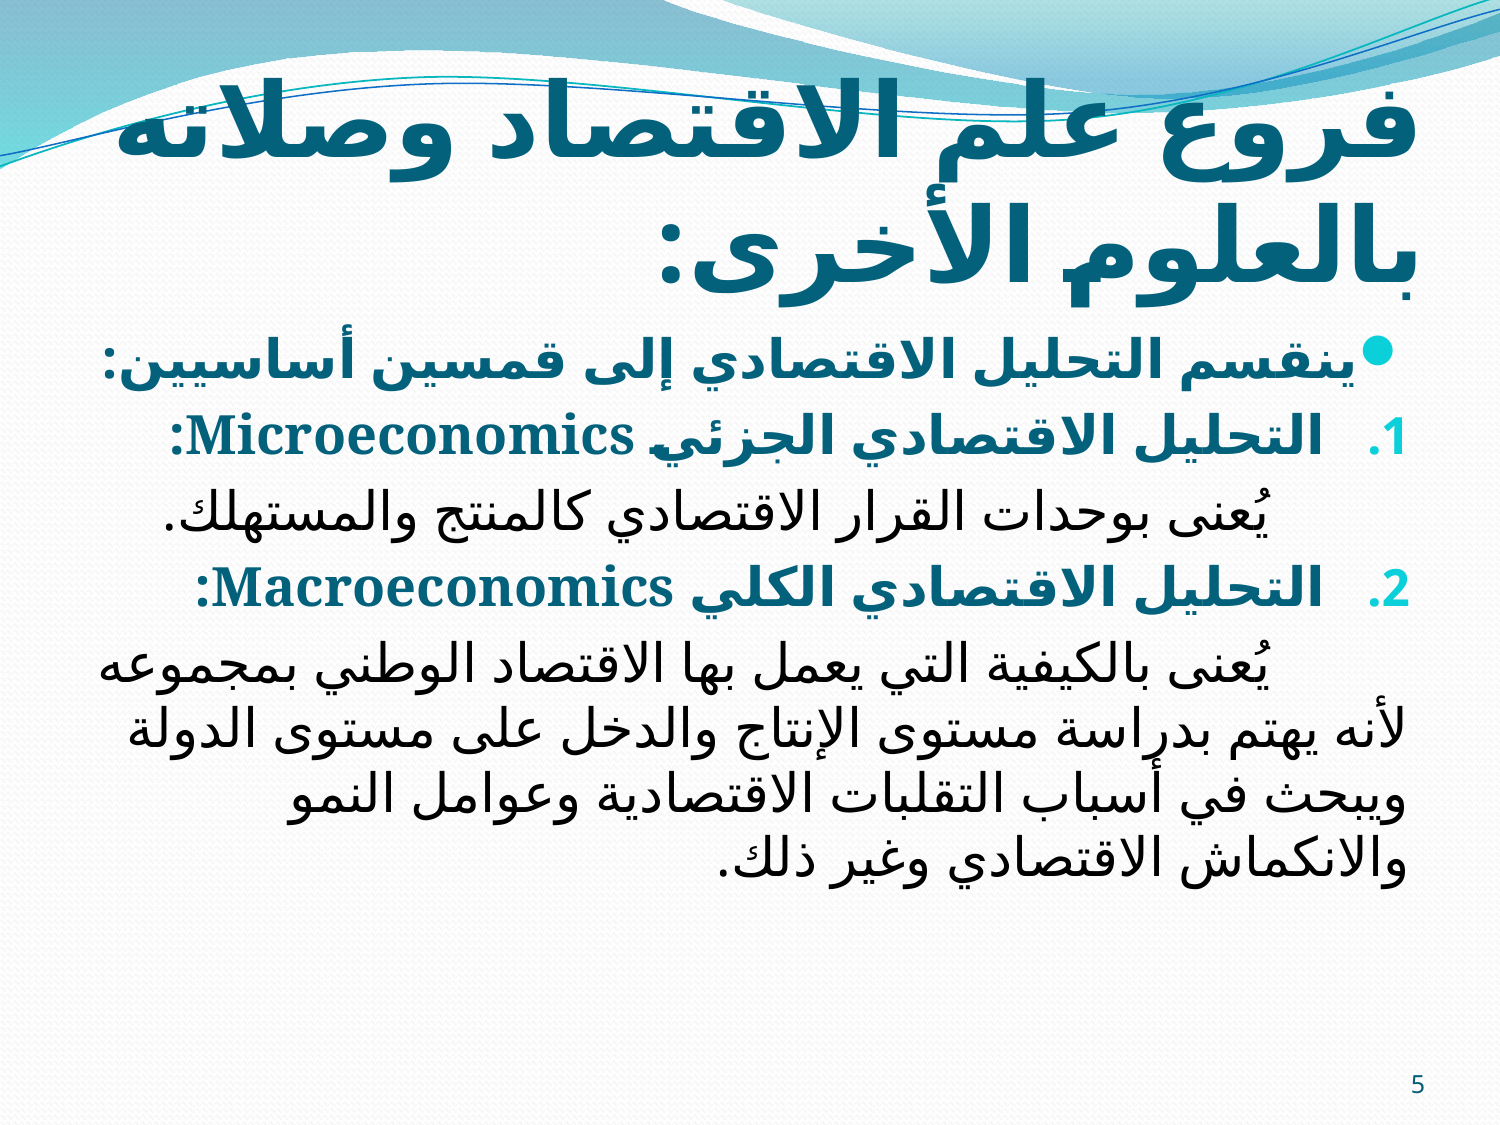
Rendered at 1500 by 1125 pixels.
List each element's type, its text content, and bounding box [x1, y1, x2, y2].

slide_number 5 [1299, 1042, 1425, 1103]
title فروع علم الاقتصاد وصلاته بالعلوم الأخرى: [75, 115, 1425, 303]
list ينقسم التحليل الاقتصادي إلى قمسين أساسيين: التحليل الاقتصادي الجزئي Microeconomics: يُعنى بوحدات القرار الاقتصادي كالمنتج والمستهلك. التحليل الاقتصادي الكلي Macroeconomics: يُعنى بالكيفية التي يعمل بها الاقتصاد الوطني بمجموعه لأنه يهتم بدراسة مستوى الإنتاج والدخل على مستوى الدولة ويبحث في أسباب التقلبات الاقتصادية وعوامل النمو والانكماش الاقتصادي وغير ذلك. [75, 317, 1425, 1038]
